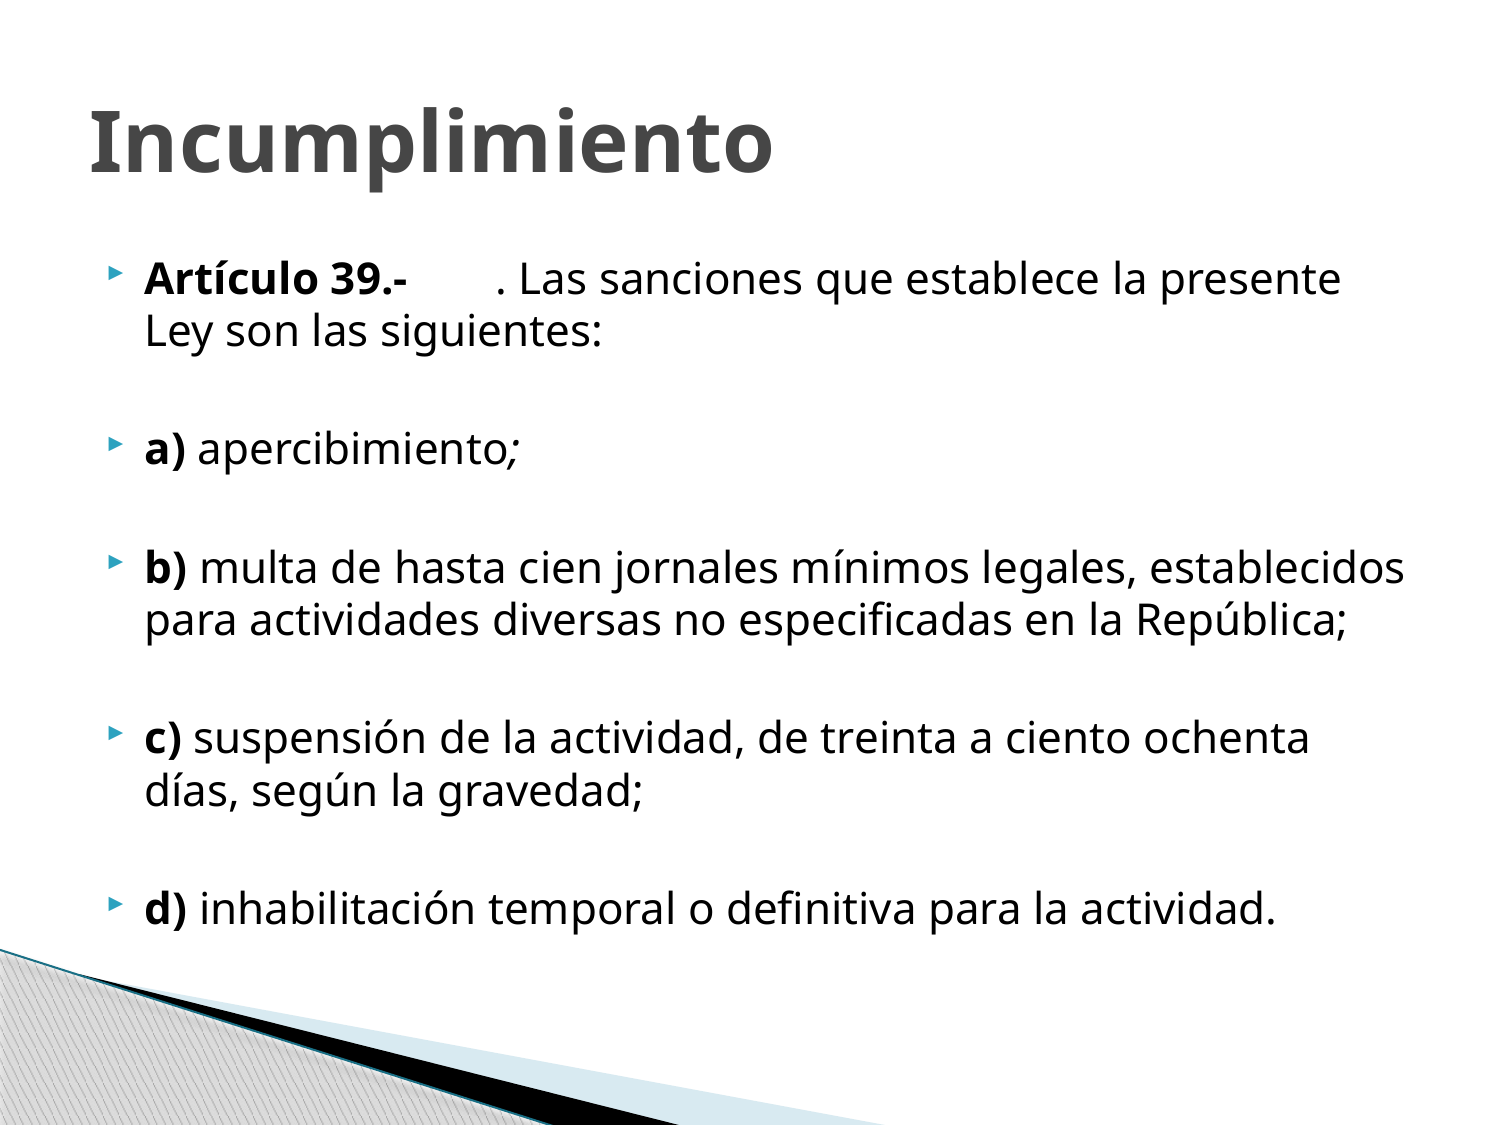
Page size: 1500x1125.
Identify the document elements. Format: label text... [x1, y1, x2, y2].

title Incumplimiento [75, 45, 1425, 233]
list Artículo 39.- . Las sanciones que establece la presente Ley son las siguientes: a) apercibimiento; b) multa de hasta cien jornales mínimos legales, establecidos para actividades diversas no especificadas en la República; c) suspensión de la actividad, de treinta a ciento ochenta días, según la gravedad; d) inhabilitación temporal o definitiva para la actividad. [75, 243, 1425, 986]
